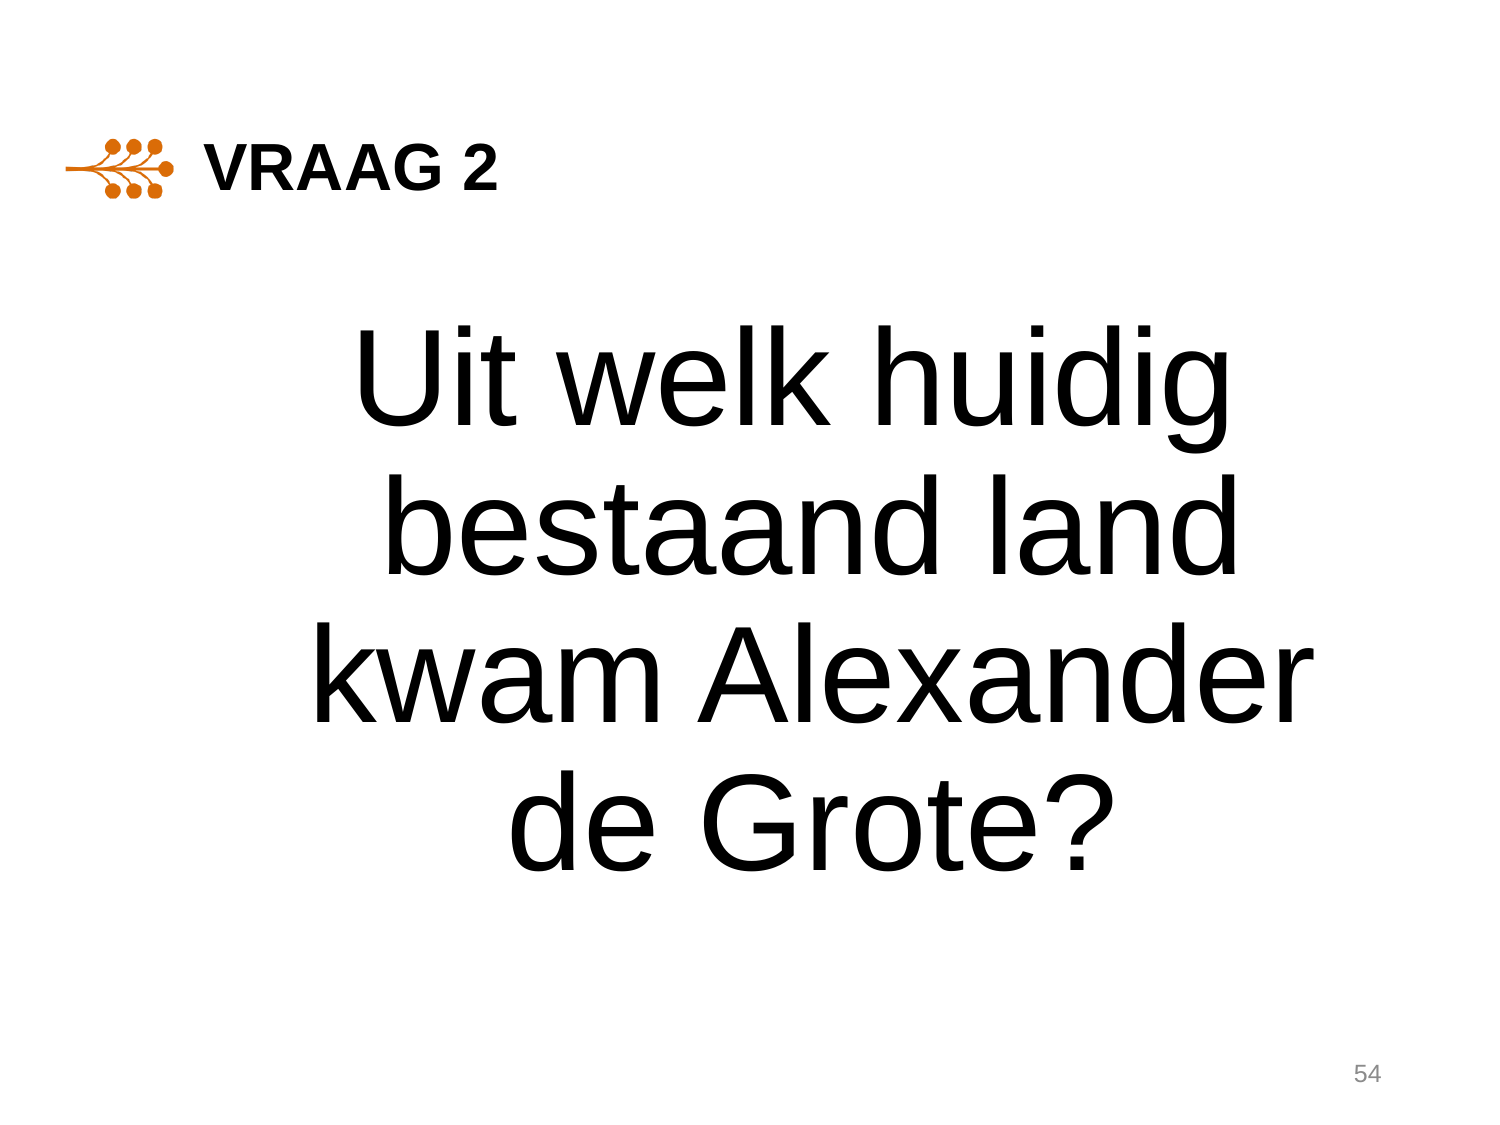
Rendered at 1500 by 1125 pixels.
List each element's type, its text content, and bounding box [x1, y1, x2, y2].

picture [65, 138, 174, 199]
slide_number 54 [1059, 1042, 1397, 1103]
title Vraag 2 [188, 59, 1397, 278]
list Uit welk huidig bestaand land kwam Alexander de Grote? [190, 299, 1397, 1014]
